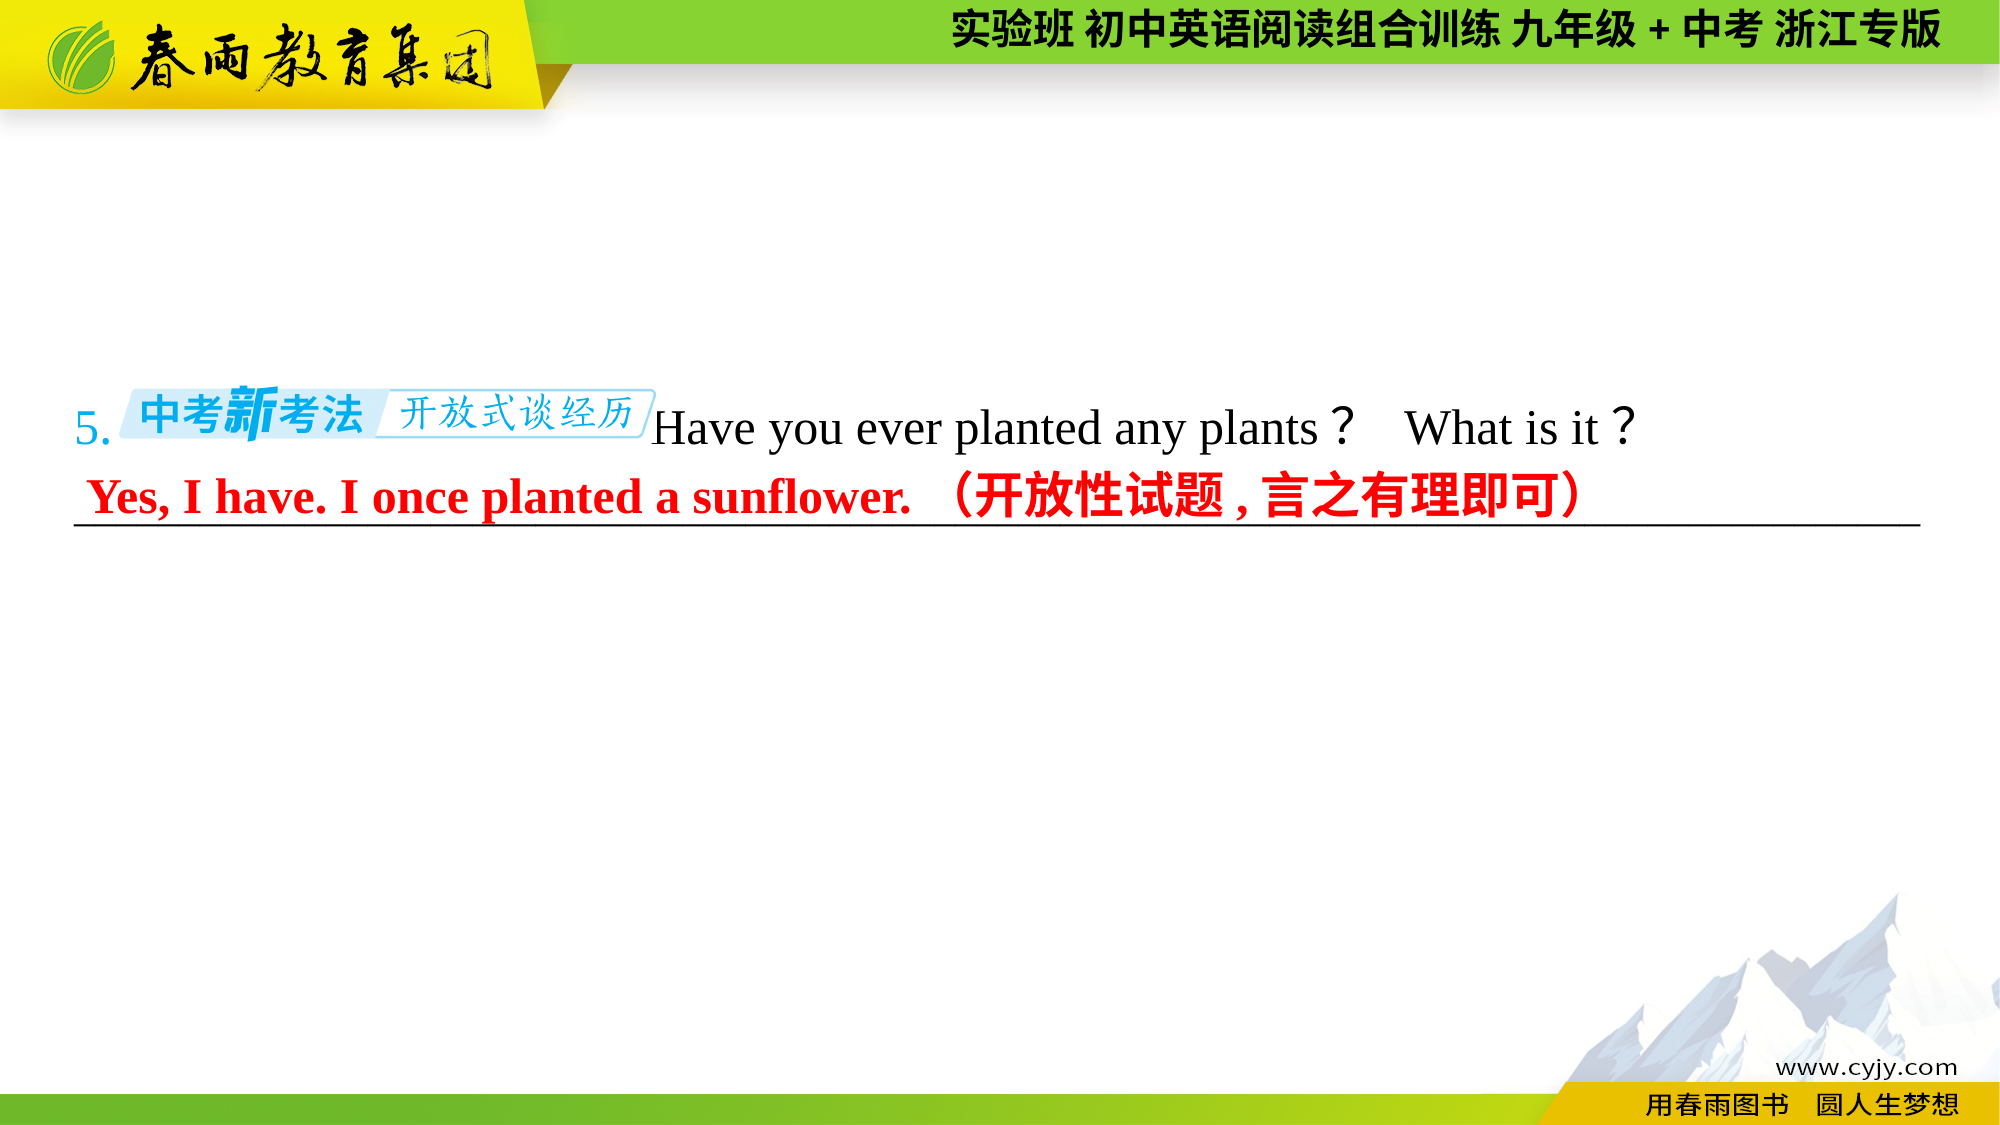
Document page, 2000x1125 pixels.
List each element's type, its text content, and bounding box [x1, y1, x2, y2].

list 5. Have you ever planted any plants？ What is it？ ________________________________________________________________________________________ [59, 357, 1944, 539]
text_box Yes, I have. I once planted a sunflower.（开放性试题,言之有理即可） [70, 425, 1898, 531]
picture [0, 0, 2000, 1125]
